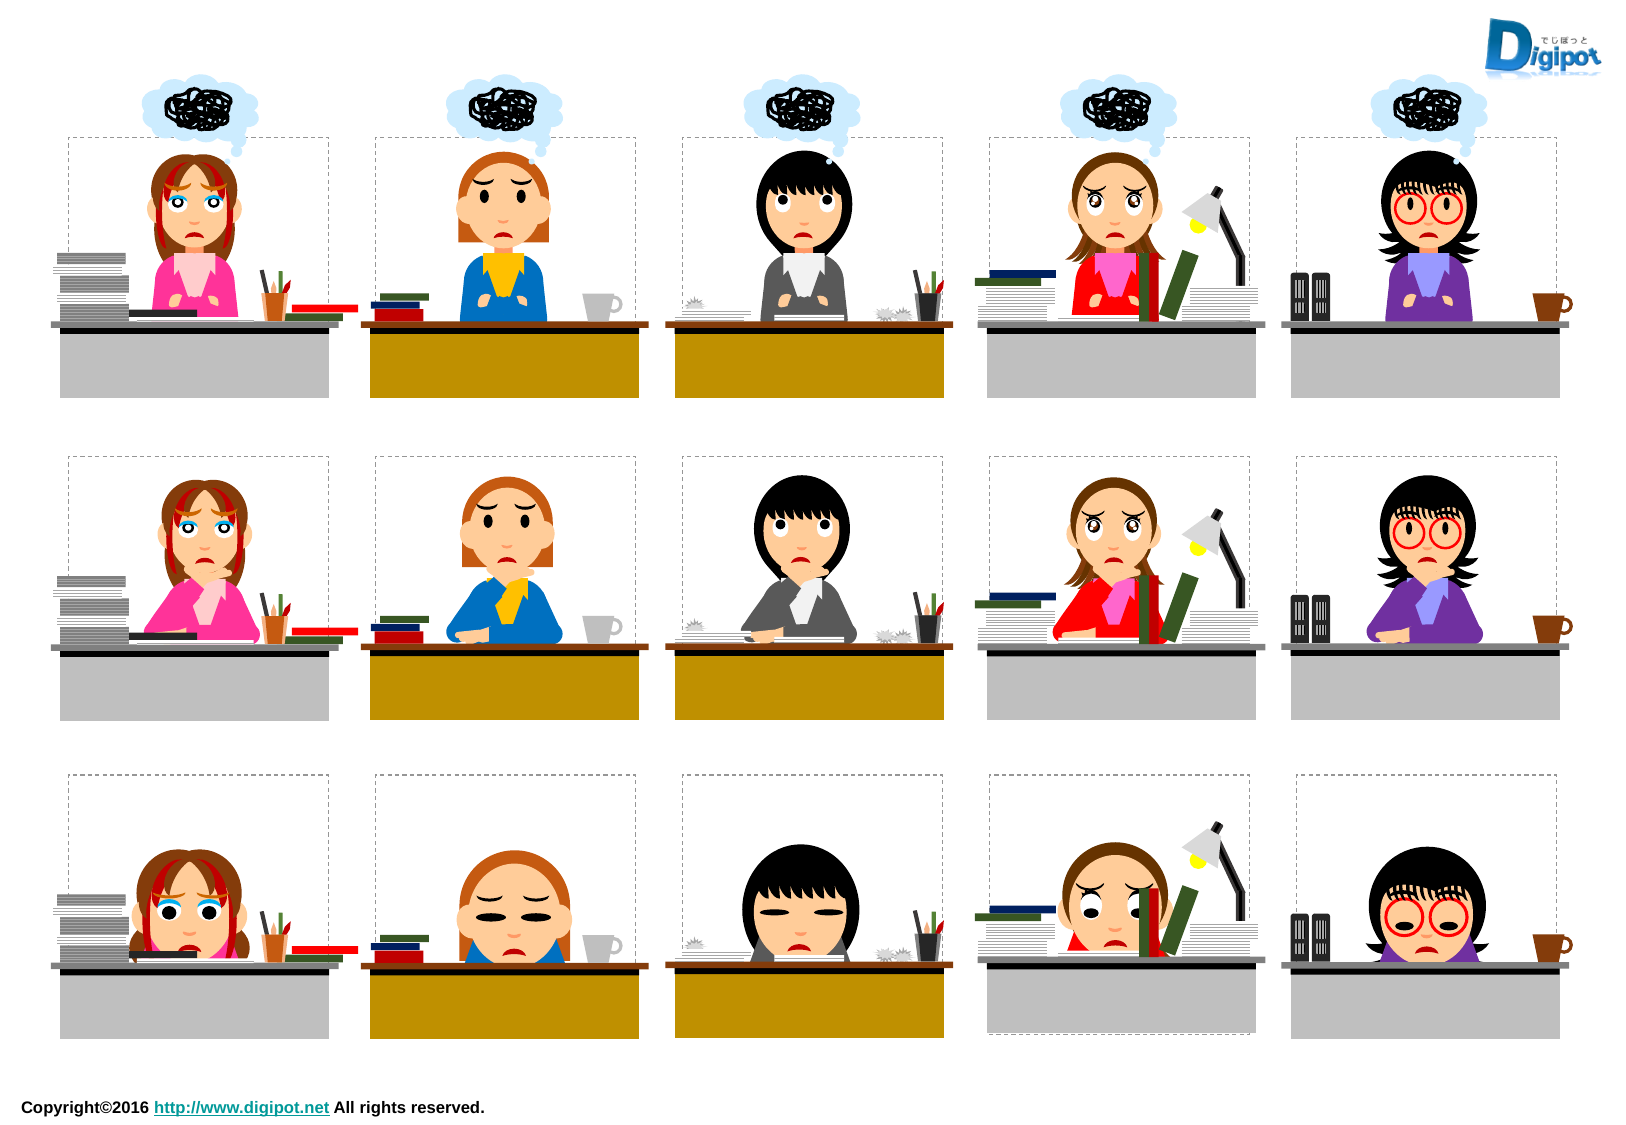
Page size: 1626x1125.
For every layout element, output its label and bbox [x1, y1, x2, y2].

text_box [1280, 73, 1574, 398]
text_box [1280, 846, 1574, 1039]
text_box [1280, 474, 1574, 721]
text_box [360, 73, 649, 398]
text_box [50, 479, 356, 721]
picture [1485, 18, 1602, 82]
text_box [665, 474, 954, 721]
text_box [974, 819, 1266, 1034]
text_box [360, 476, 649, 721]
text_box [50, 73, 359, 398]
text_box [665, 73, 954, 398]
text_box [974, 477, 1266, 721]
text_box [665, 844, 954, 1039]
text_box [50, 849, 359, 1040]
text_box [360, 849, 649, 1040]
text_box [974, 73, 1266, 398]
